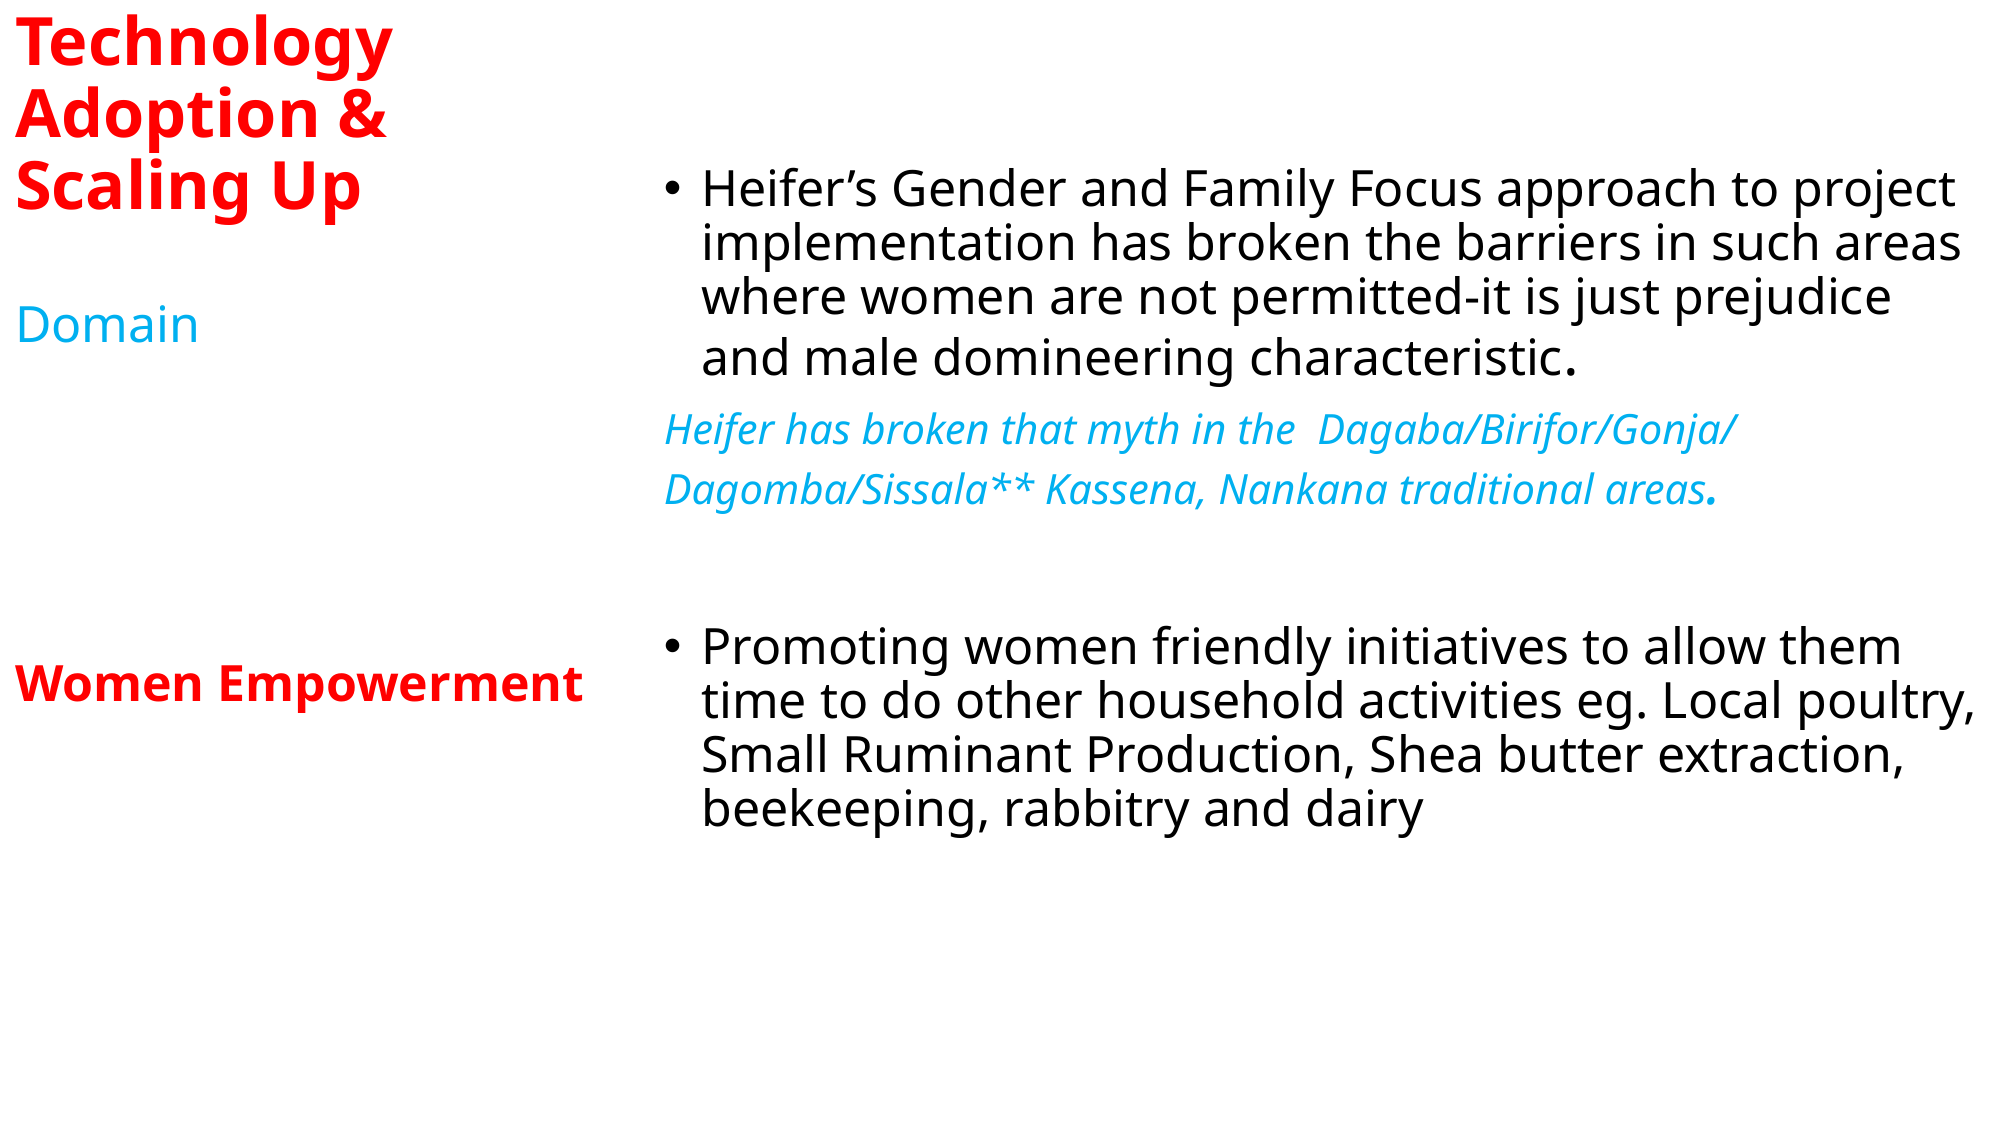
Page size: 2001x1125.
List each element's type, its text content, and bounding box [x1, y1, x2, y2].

title Strategies of Heifer for Technology Adoption & Scaling Up [0, 0, 648, 231]
list Heifer’s Gender and Family Focus approach to project implementation has broken the barriers in such areas where women are not permitted-it is just prejudice and male domineering characteristic. Heifer has broken that myth in the Dagaba/Birifor/Gonja/ Dagomba/Sissala** Kassena, Nankana traditional areas. Promoting women friendly initiatives to allow them time to do other household activities eg. Local poultry, Small Ruminant Production, Shea butter extraction, beekeeping, rabbitry and dairy [648, 0, 2000, 1125]
list Domain Women Empowerment [0, 231, 649, 1125]
